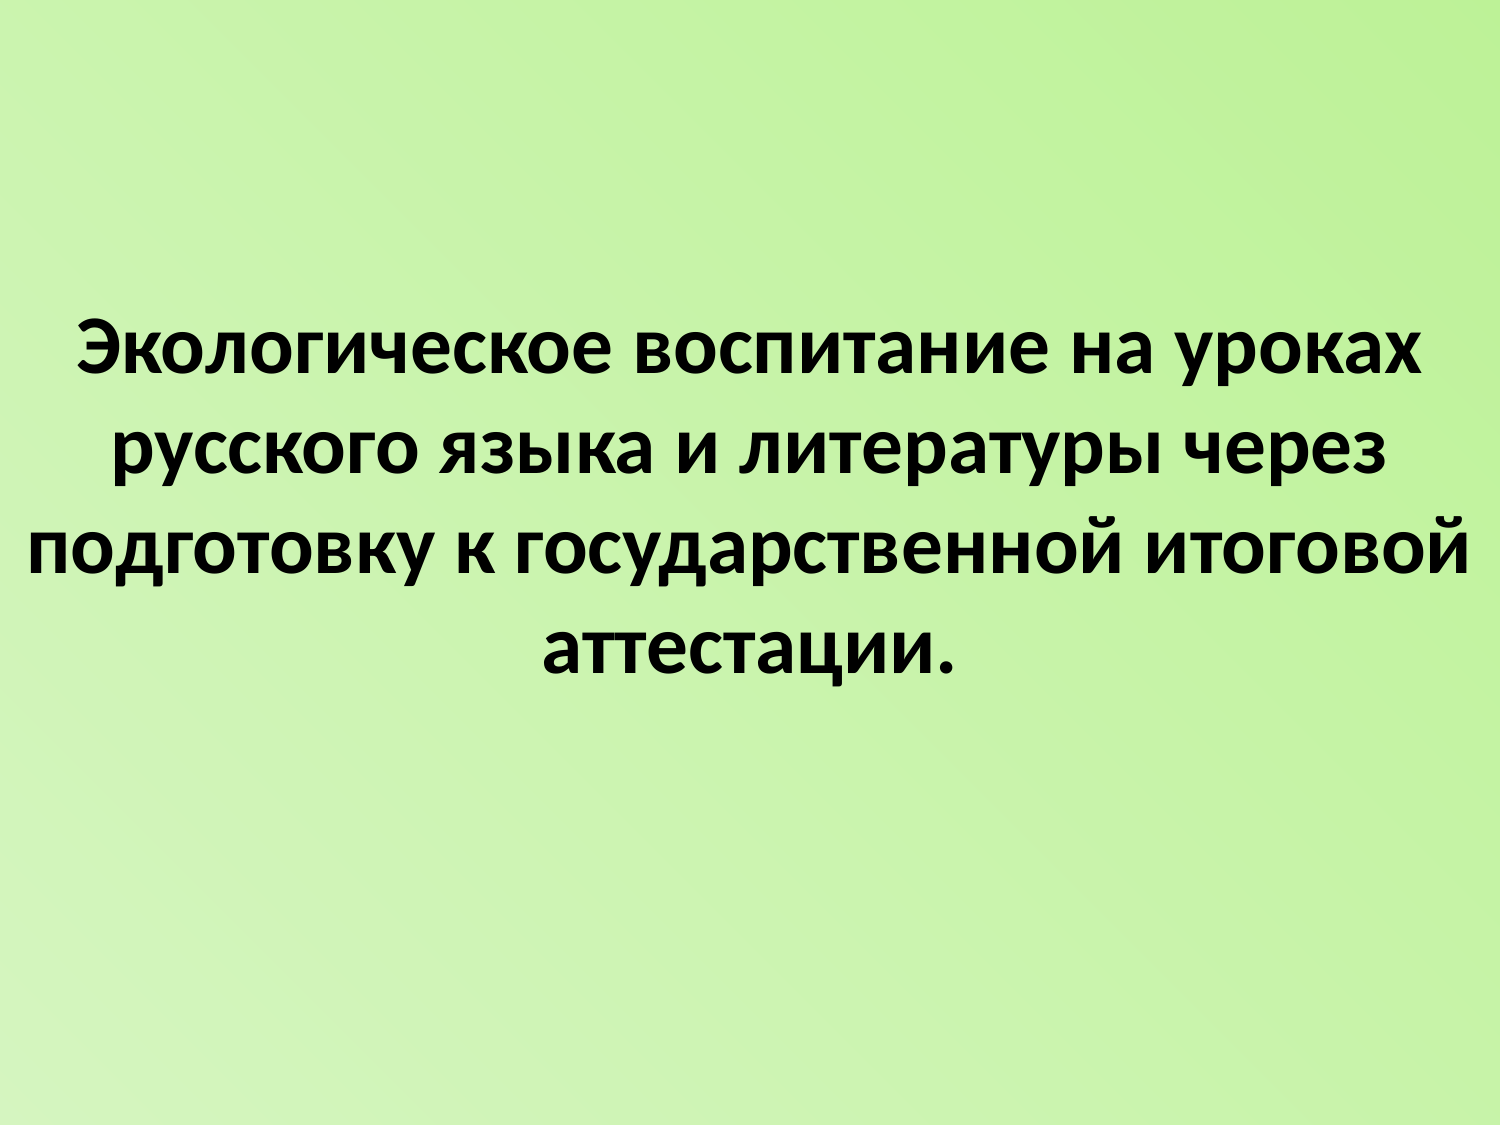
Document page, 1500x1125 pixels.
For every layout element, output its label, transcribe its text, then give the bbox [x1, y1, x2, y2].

subtitle Экологическое воспитание на уроках русского языка и литературы через подготовку к государственной итоговой аттестации. [0, 0, 1500, 1125]
